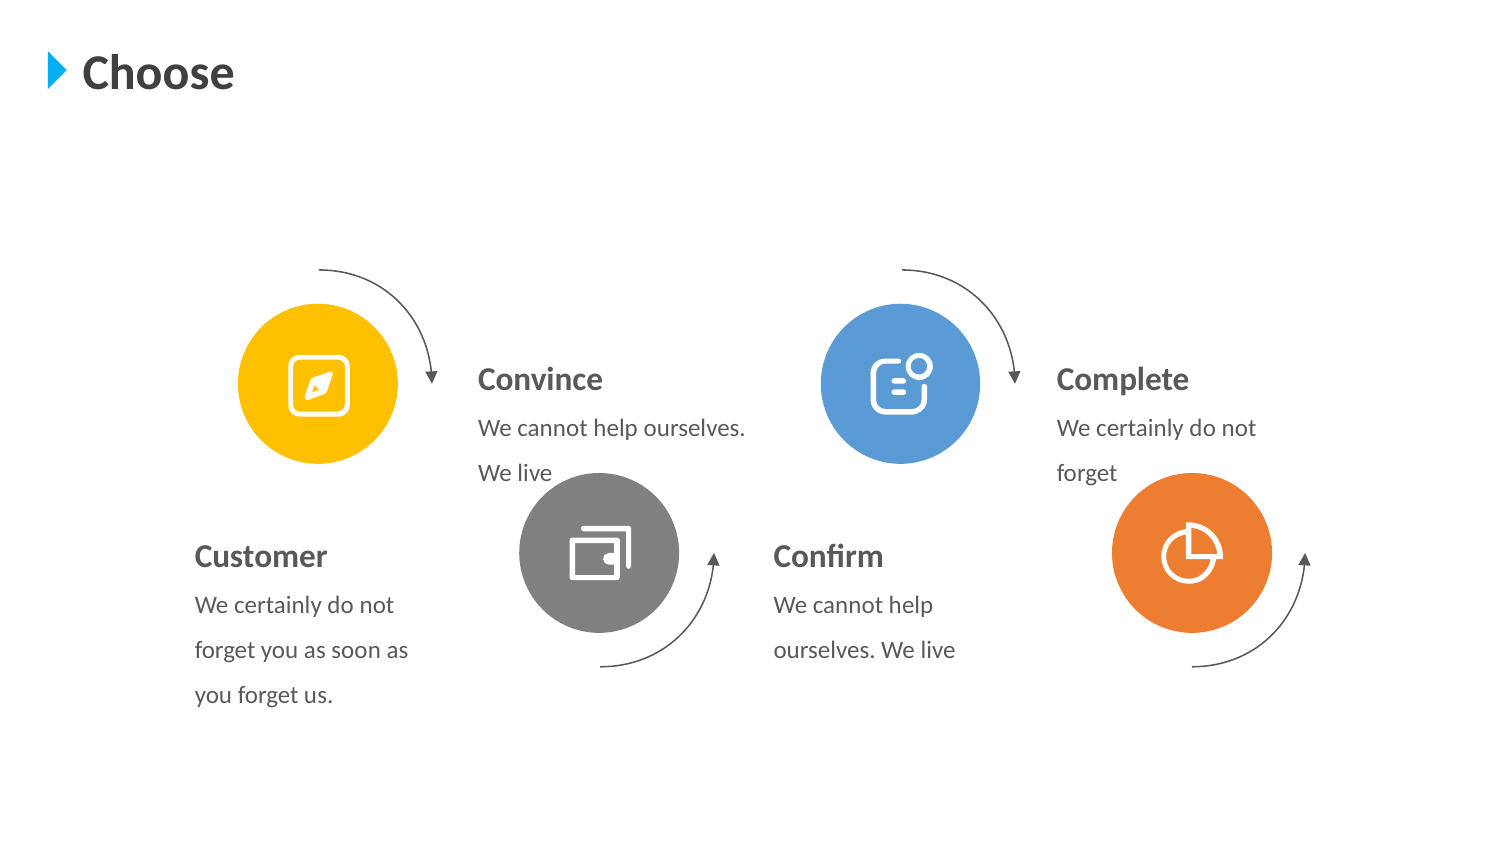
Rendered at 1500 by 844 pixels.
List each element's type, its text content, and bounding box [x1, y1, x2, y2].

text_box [288, 354, 350, 417]
text_box Convince We cannot help ourselves. We live [478, 336, 774, 487]
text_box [569, 525, 631, 581]
text_box [902, 269, 1021, 384]
text_box [318, 269, 438, 384]
text_box [1161, 522, 1223, 584]
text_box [870, 352, 933, 415]
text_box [48, 32, 251, 108]
text_box Complete We certainly do not forget [1056, 336, 1306, 487]
text_box [519, 487, 680, 633]
text_box Confirm We cannot help ourselves. We live [773, 513, 1022, 664]
text_box [1191, 552, 1311, 667]
text_box [600, 552, 720, 667]
text_box [820, 303, 981, 464]
text_box [237, 303, 398, 464]
text_box Customer We certainly do not forget you as soon as you forget us. [194, 513, 443, 709]
text_box [1111, 487, 1273, 633]
